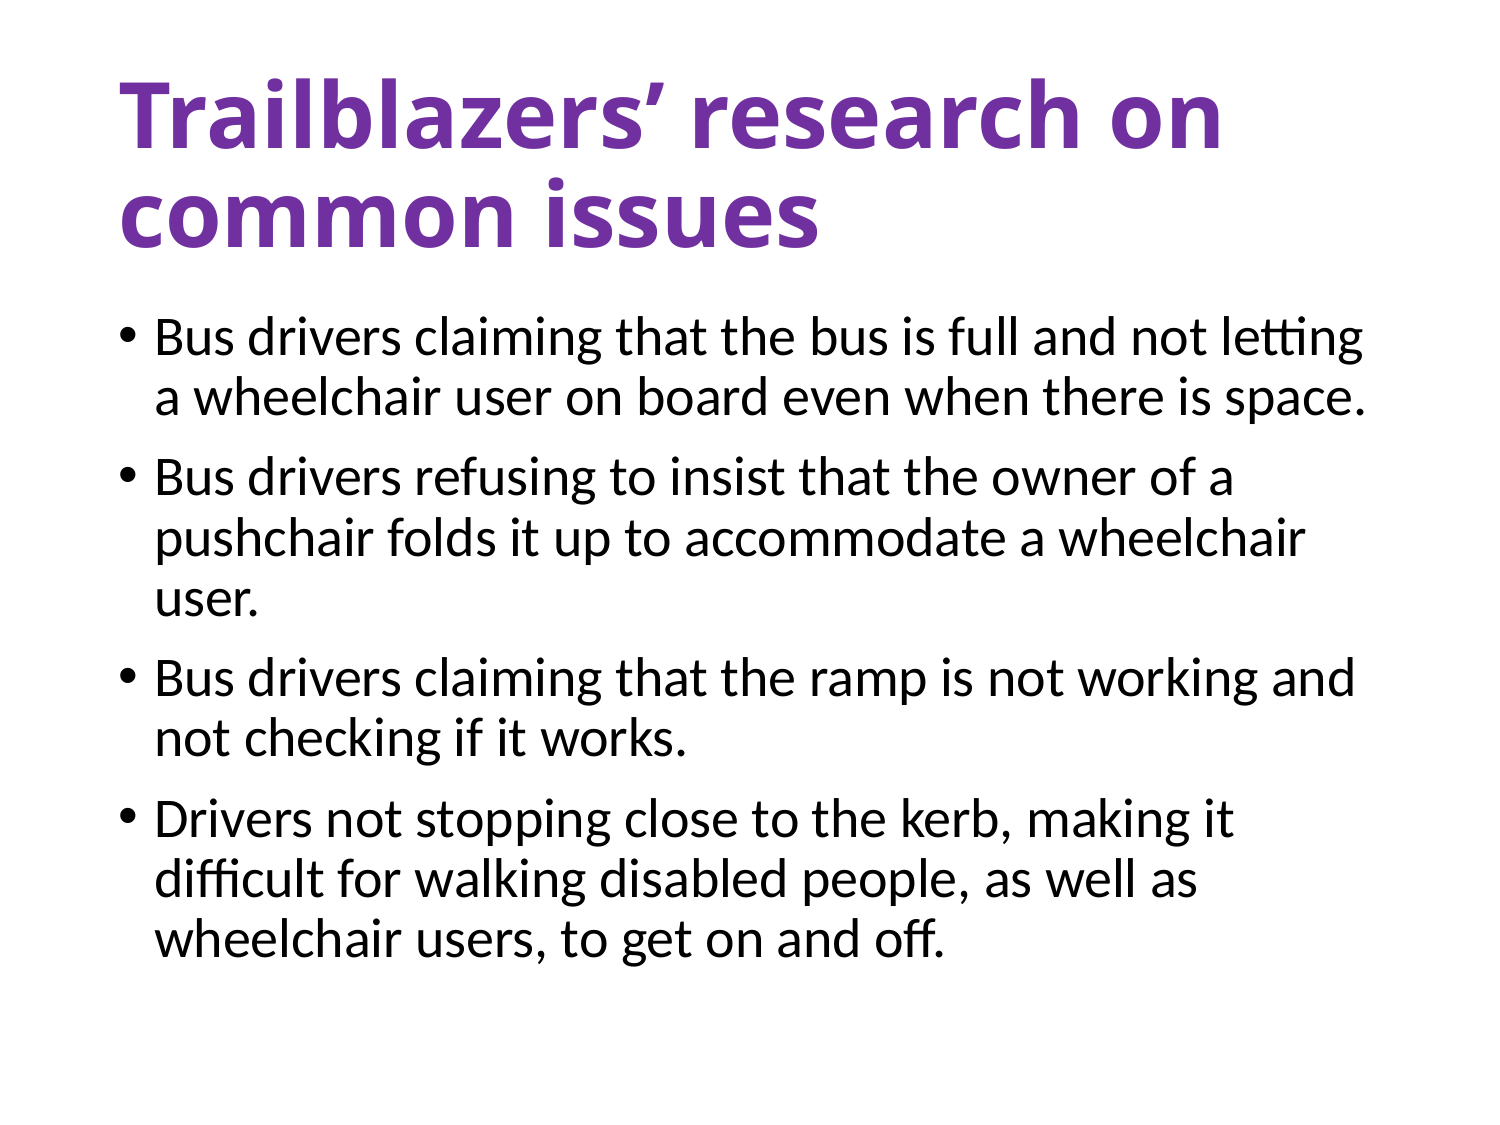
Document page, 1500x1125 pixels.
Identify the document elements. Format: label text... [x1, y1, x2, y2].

list Bus drivers claiming that the bus is full and not letting a wheelchair user on board even when there is space. Bus drivers refusing to insist that the owner of a pushchair folds it up to accommodate a wheelchair user. Bus drivers claiming that the ramp is not working and not checking if it works. Drivers not stopping close to the kerb, making it difficult for walking disabled people, as well as wheelchair users, to get on and off. [103, 299, 1397, 1014]
title Trailblazers’ research on common issues [103, 59, 1397, 278]
